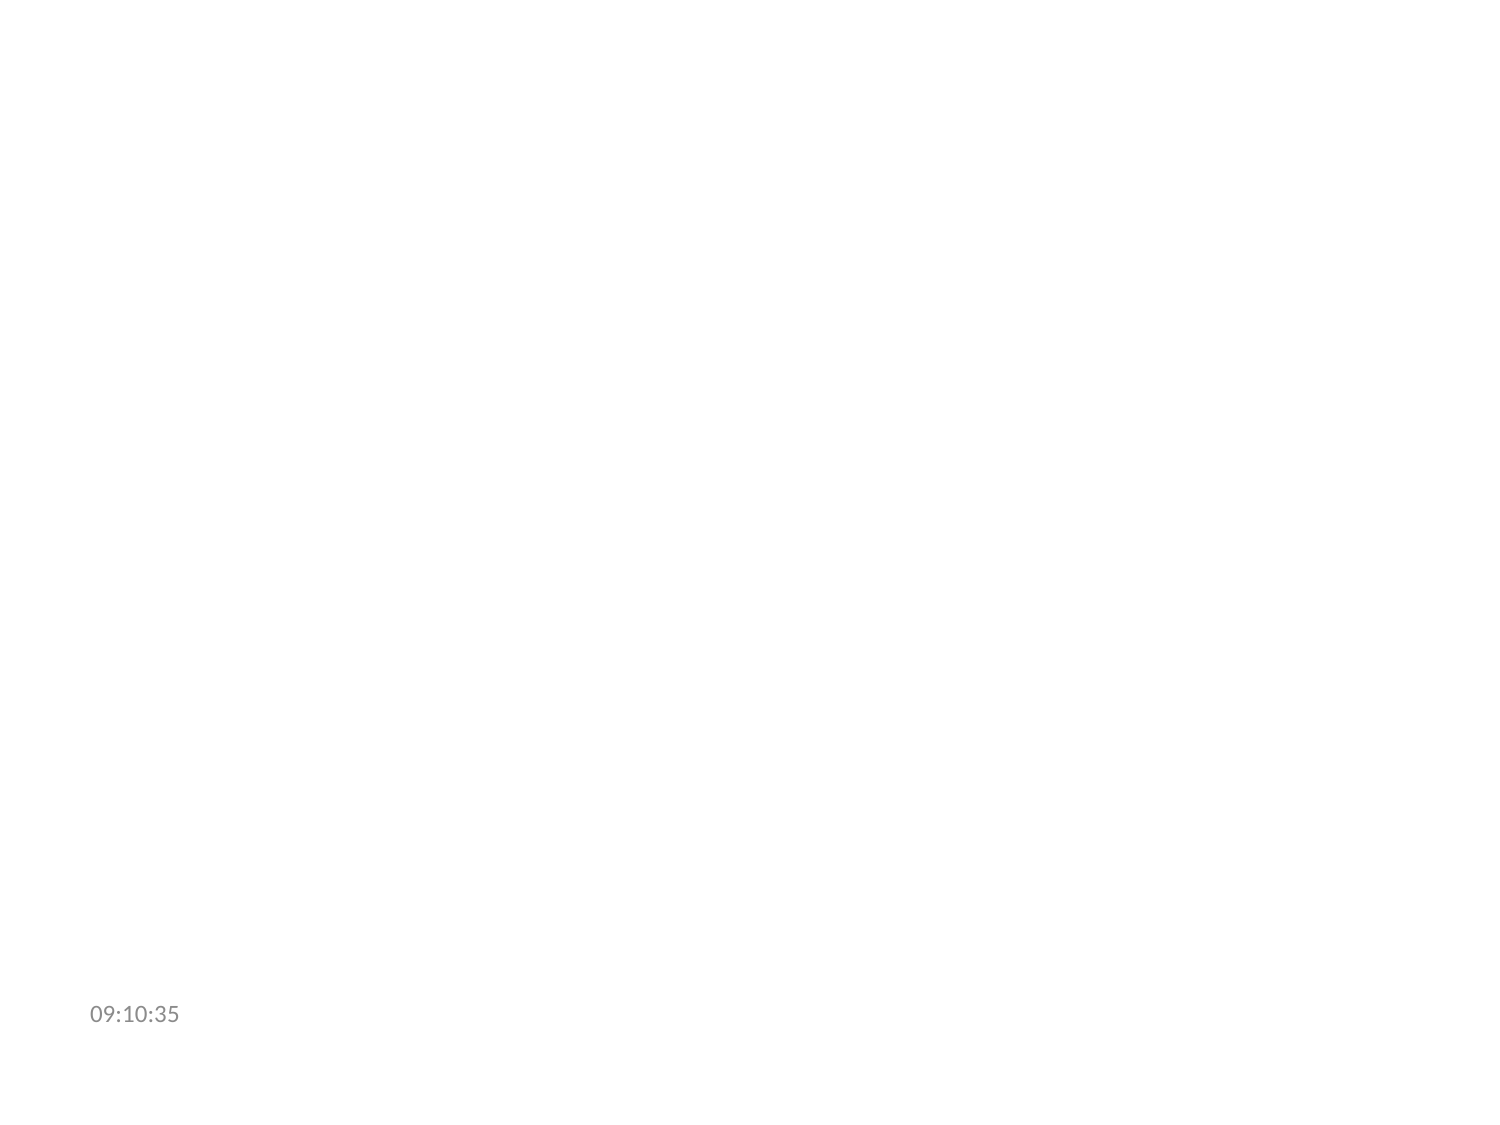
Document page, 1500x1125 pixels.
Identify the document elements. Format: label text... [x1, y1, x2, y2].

text_box 15:35:09 [75, 982, 425, 1043]
